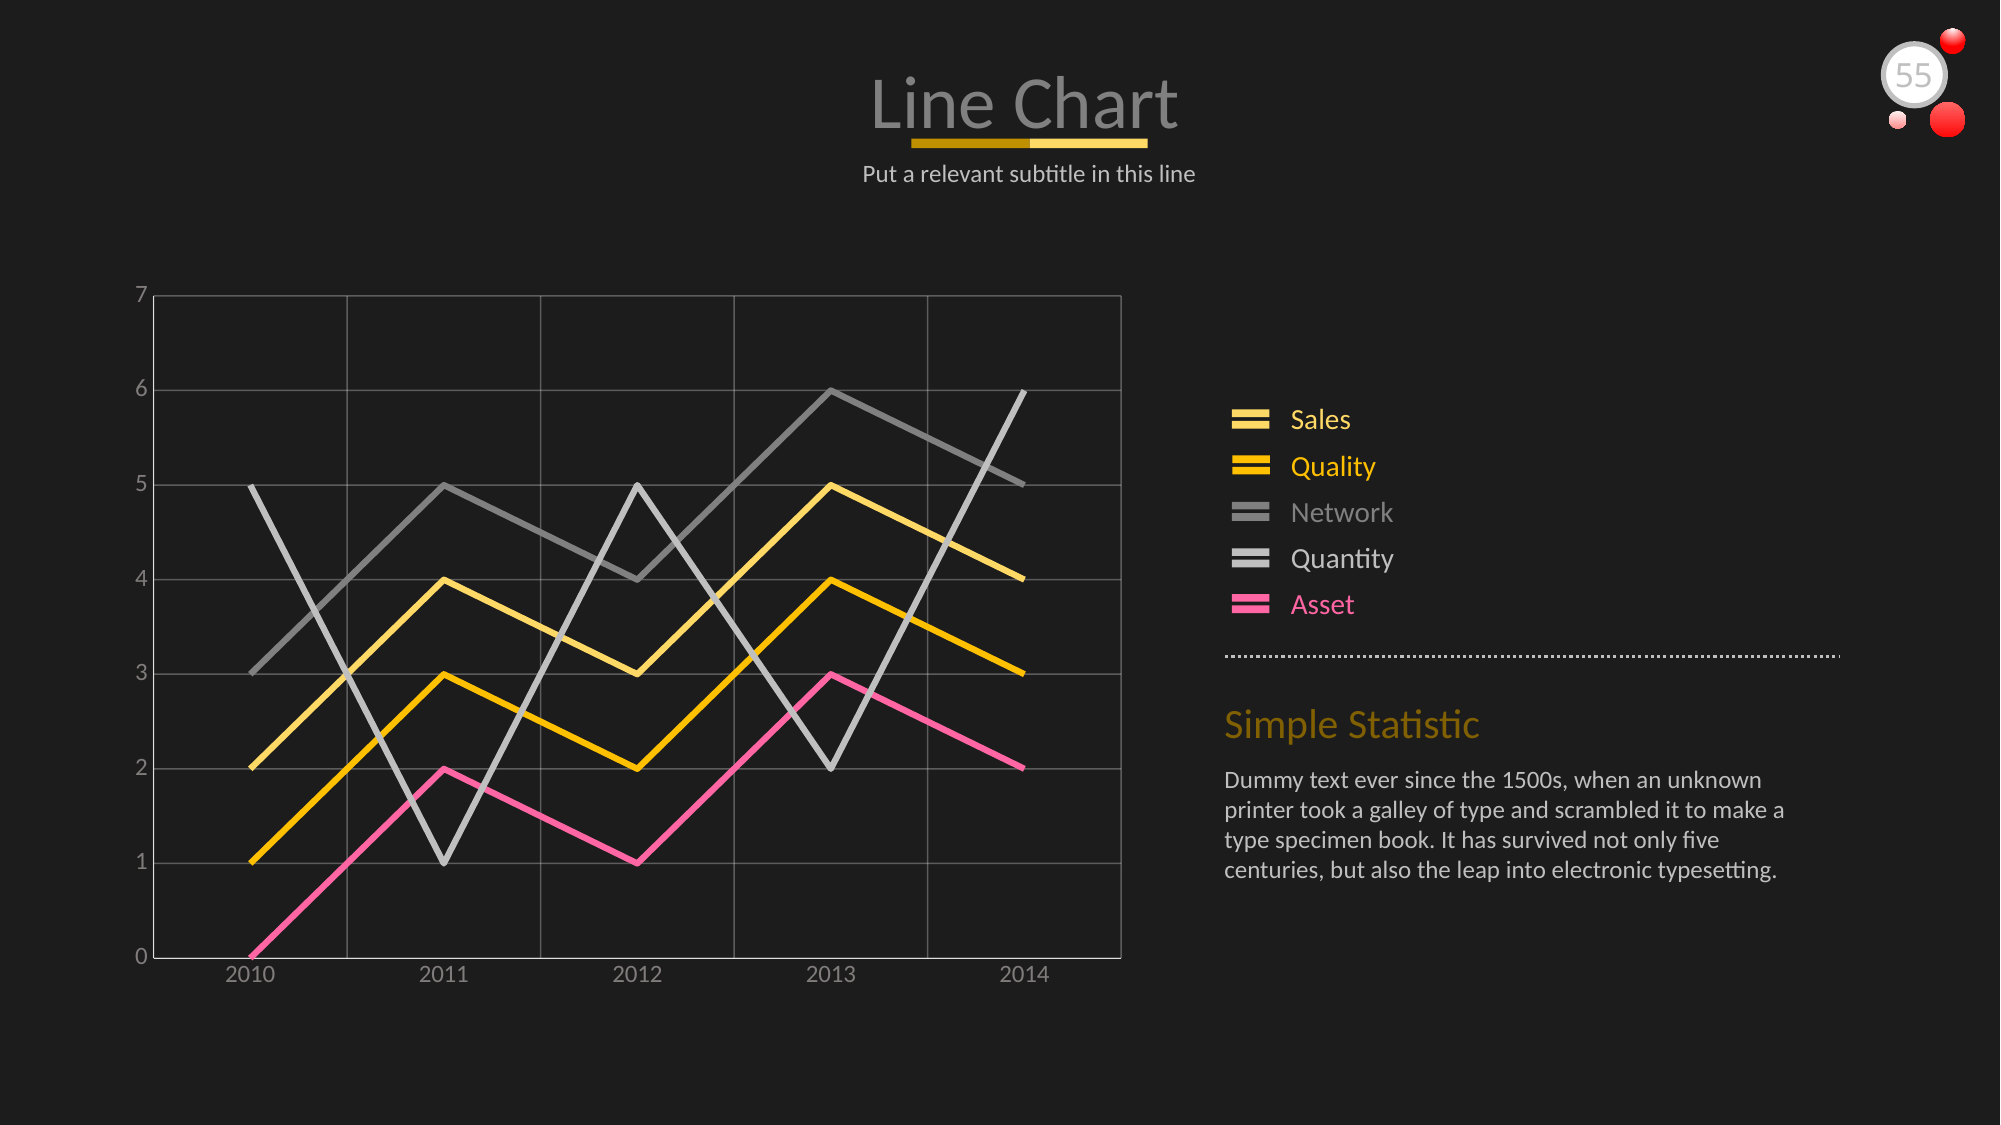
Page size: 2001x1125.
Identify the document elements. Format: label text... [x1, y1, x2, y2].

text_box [1225, 578, 1477, 629]
text_box Put a relevant subtitle in this line [792, 142, 1267, 202]
text_box Simple Statistic Dummy text ever since the 1500s, when an unknown printer took a galley of type and scrambled it to make a type specimen book. It has survived not only five centuries, but also the leap into electronic typesetting. [1209, 688, 1840, 952]
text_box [1225, 439, 1477, 486]
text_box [1876, 28, 1966, 138]
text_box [1225, 486, 1477, 532]
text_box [1225, 532, 1477, 578]
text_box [911, 138, 1148, 149]
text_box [1225, 393, 1477, 439]
text_box Line Chart [597, 1, 1454, 152]
chart [114, 268, 1142, 1004]
